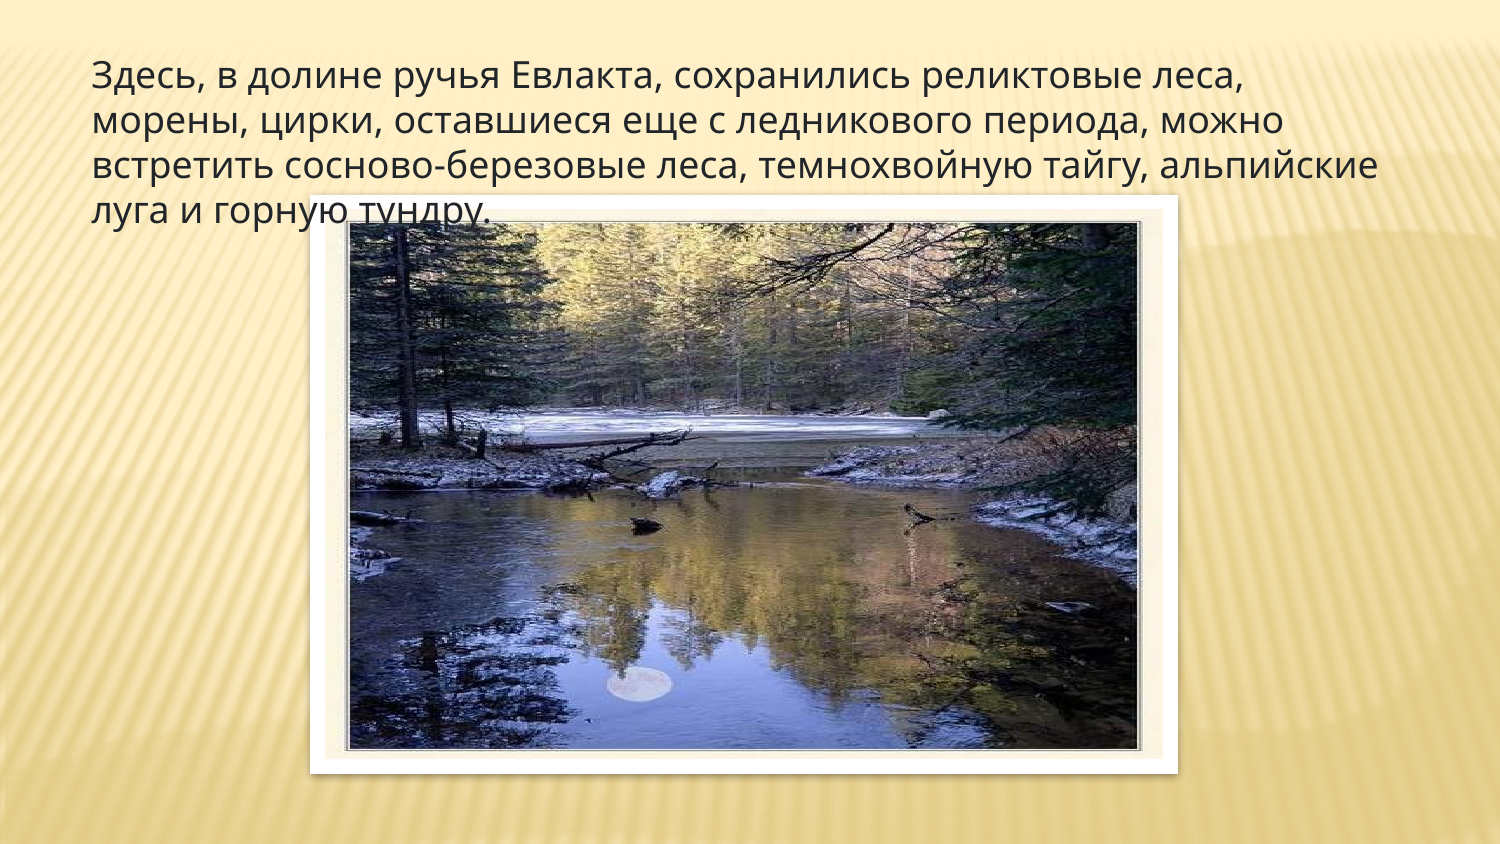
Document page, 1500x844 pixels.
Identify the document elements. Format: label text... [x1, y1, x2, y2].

text_box Здесь, в долине ручья Евлакта, сохранились реликтовые леса, морены, цирки, оставшиеся еще с ледникового периода, можно встретить сосново-березовые леса, темнохвойную тайгу, альпийские луга и горную тундру. [76, 43, 1424, 239]
picture [324, 208, 1164, 760]
